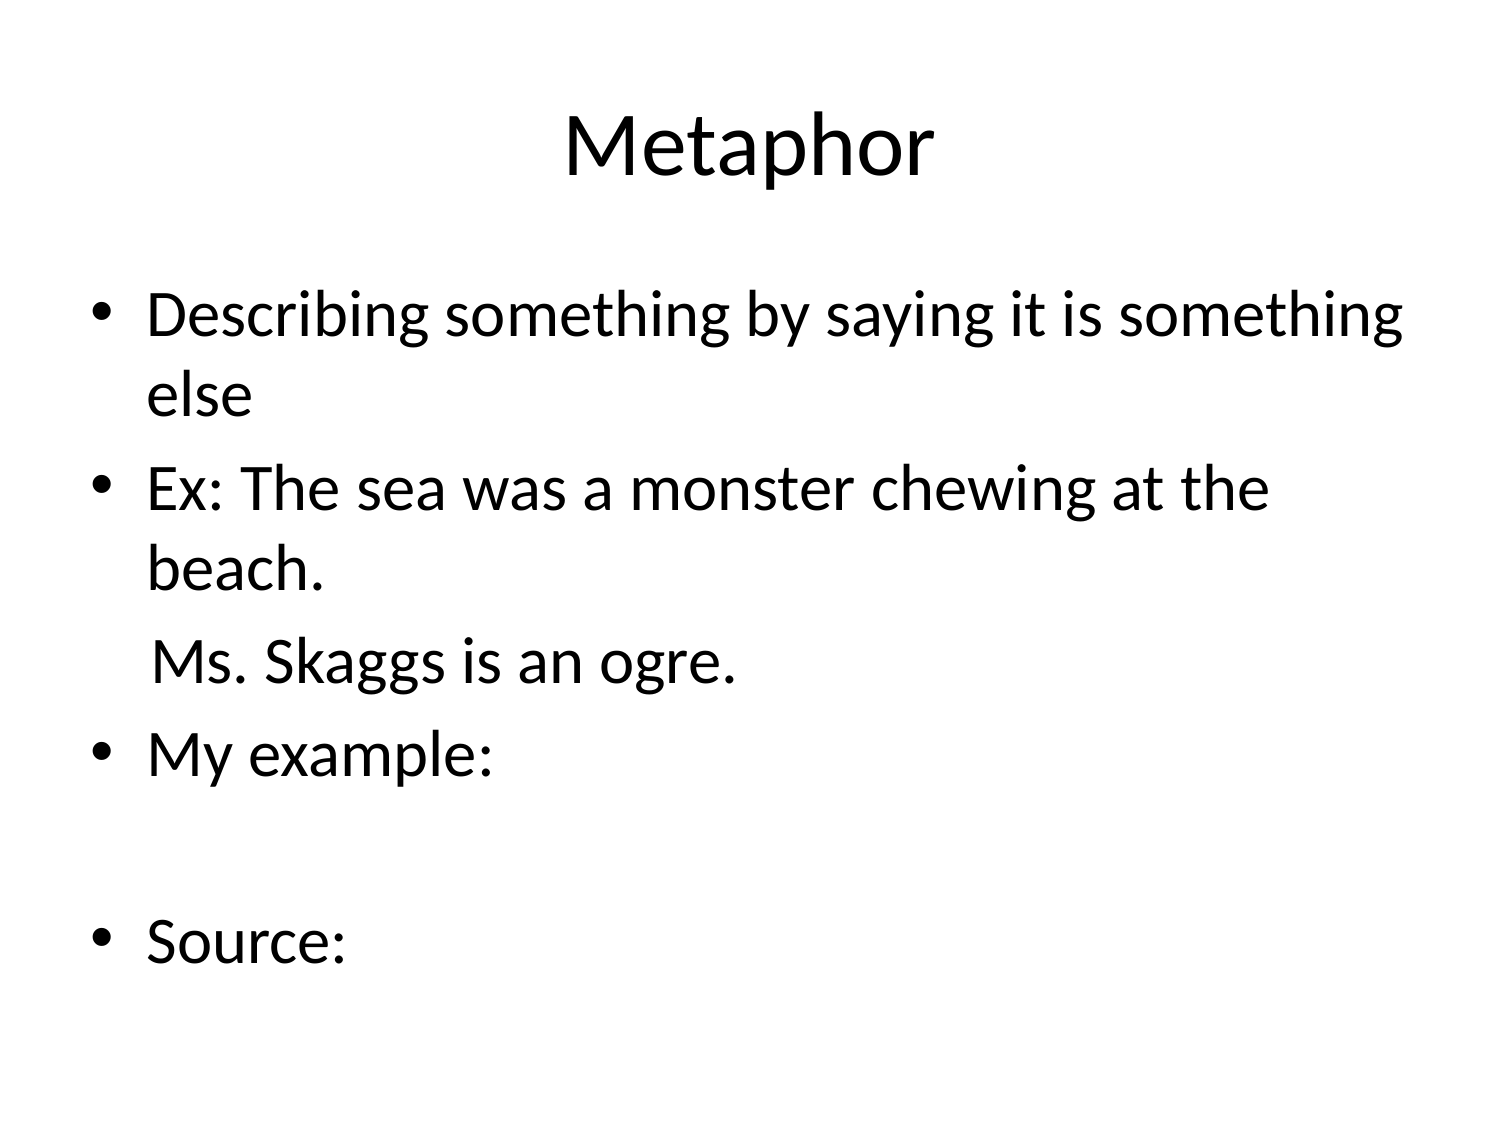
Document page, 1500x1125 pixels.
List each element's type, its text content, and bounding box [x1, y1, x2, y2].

list Describing something by saying it is something else Ex: The sea was a monster chewing at the beach. Ms. Skaggs is an ogre. My example: Source: [75, 262, 1425, 1005]
title Metaphor [75, 45, 1425, 233]
